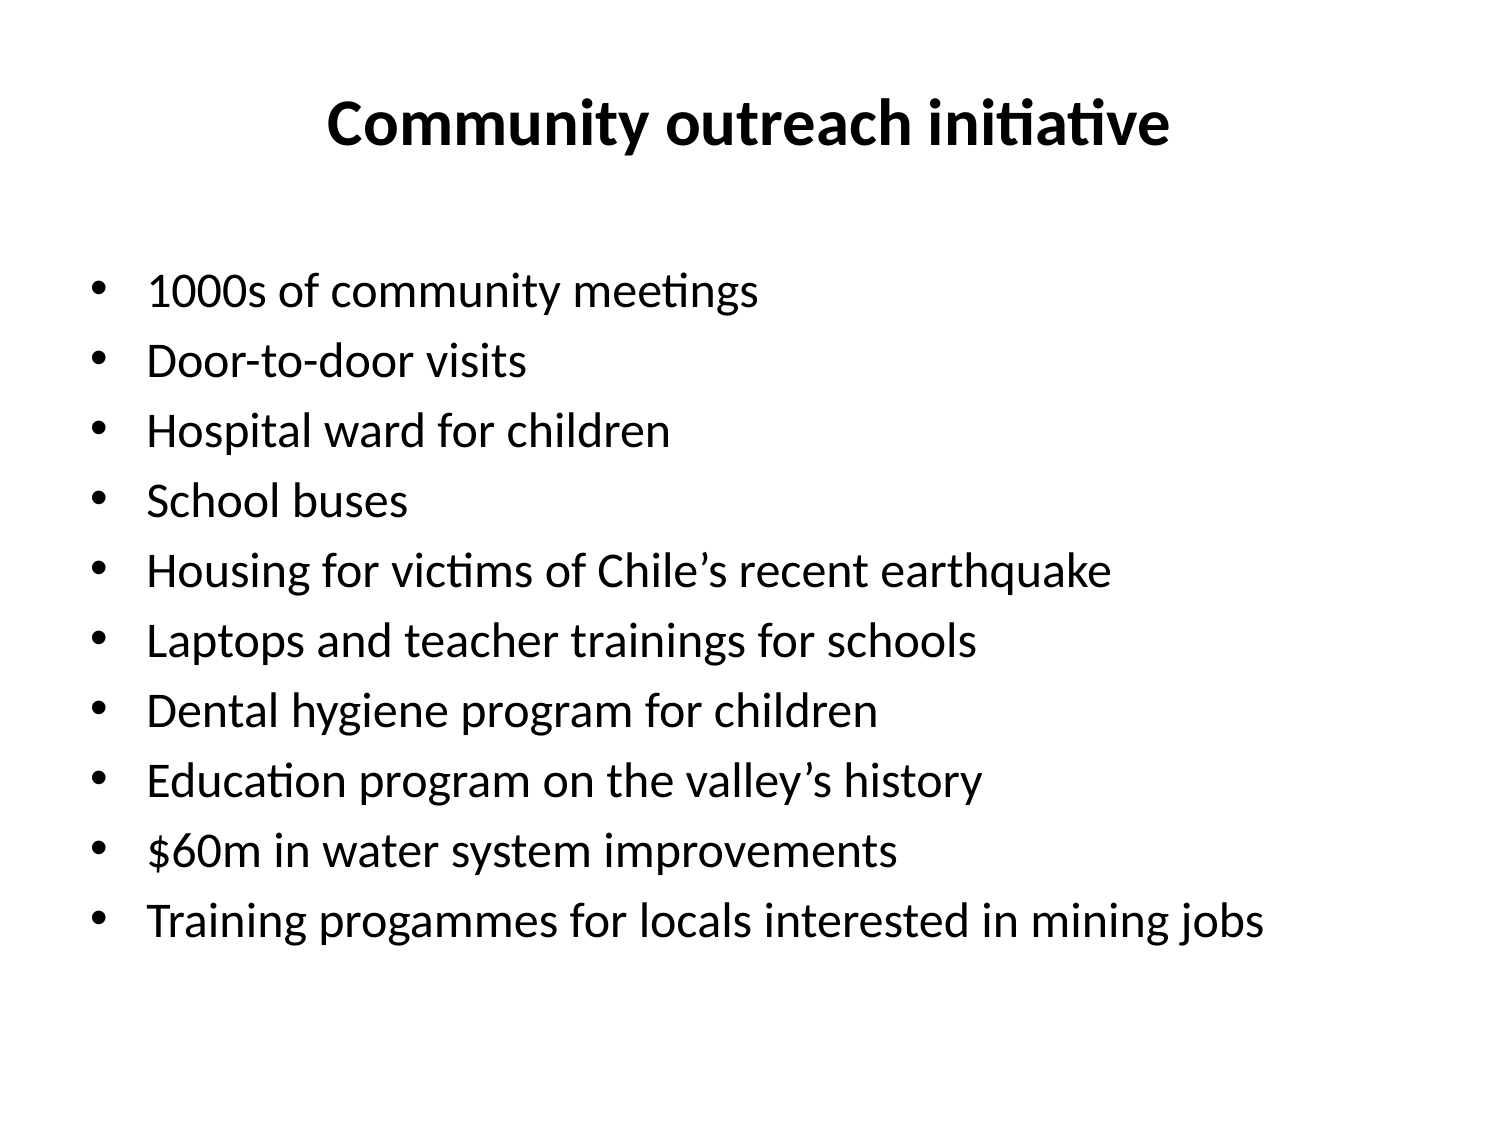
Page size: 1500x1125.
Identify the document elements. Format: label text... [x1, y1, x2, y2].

list 1000s of community meetings Door-to-door visits Hospital ward for children School buses Housing for victims of Chile’s recent earthquake Laptops and teacher trainings for schools Dental hygiene program for children Education program on the valley’s history $60m in water system improvements Training progammes for locals interested in mining jobs [75, 249, 1425, 1125]
title Community outreach initiative [75, 24, 1425, 213]
